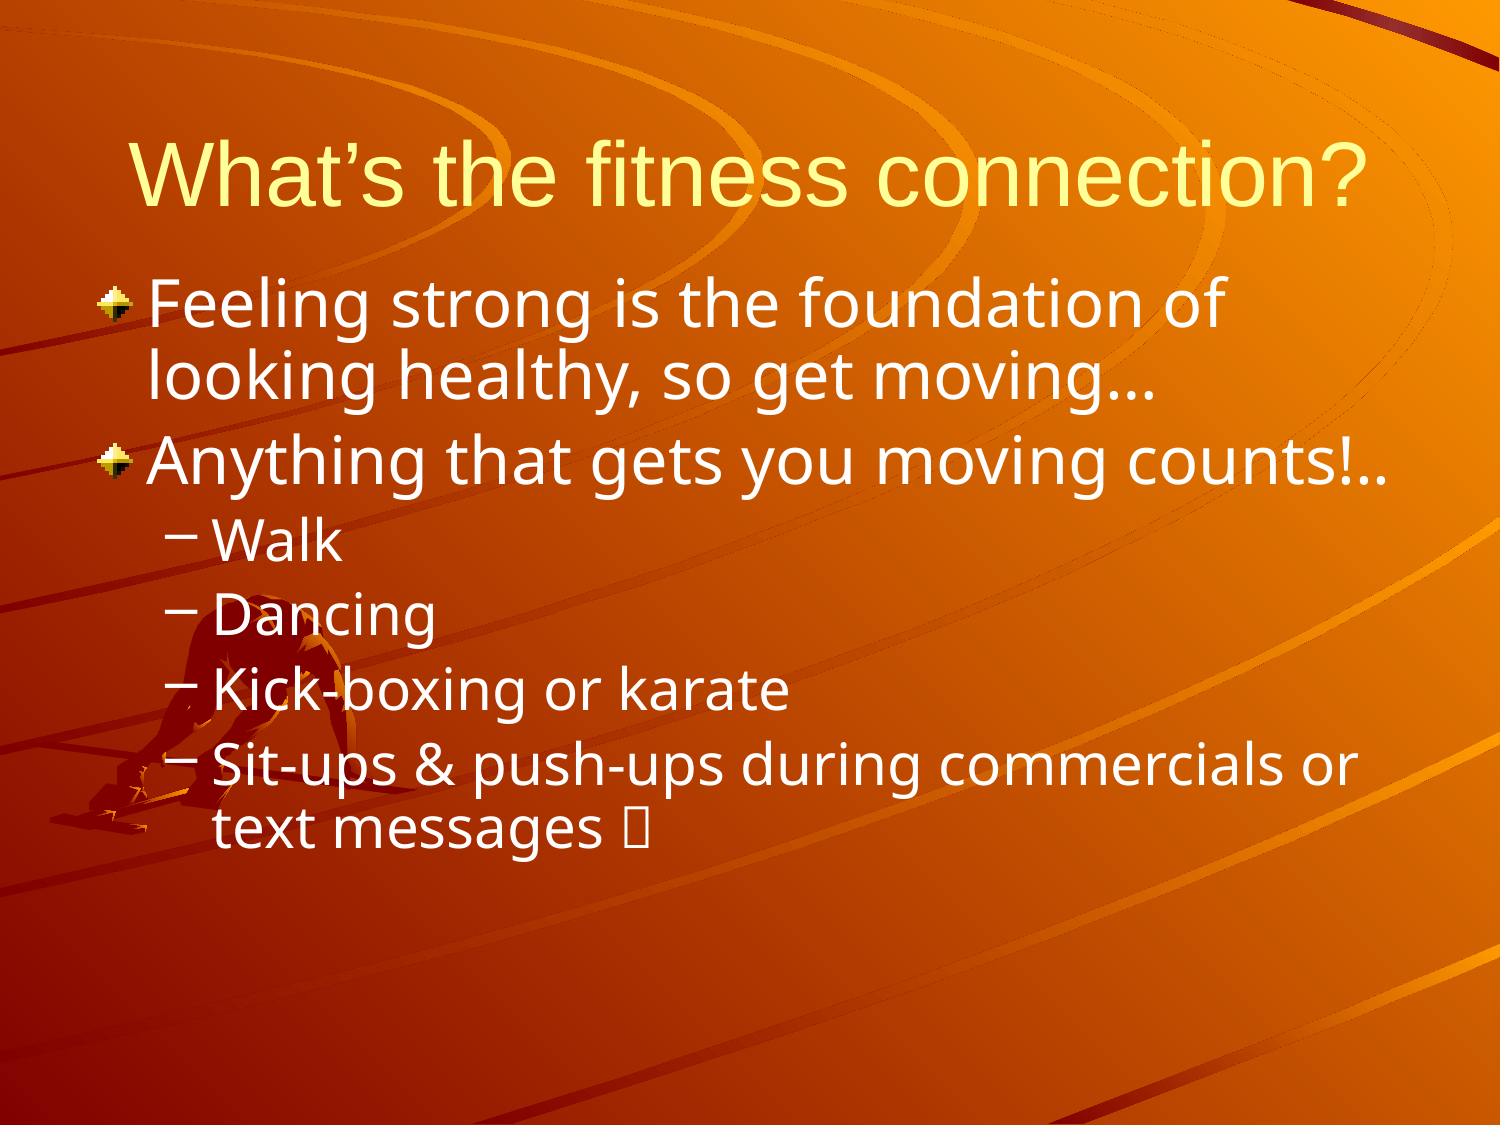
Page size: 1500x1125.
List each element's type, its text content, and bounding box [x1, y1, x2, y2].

title What’s the fitness connection? [74, 25, 1426, 233]
picture [90, 435, 137, 483]
picture [90, 278, 137, 326]
list Feeling strong is the foundation of looking healthy, so get moving… Anything that gets you moving counts!.. Walk Dancing Kick-boxing or karate Sit-ups & push-ups during commercials or text messages  [74, 262, 1426, 1006]
